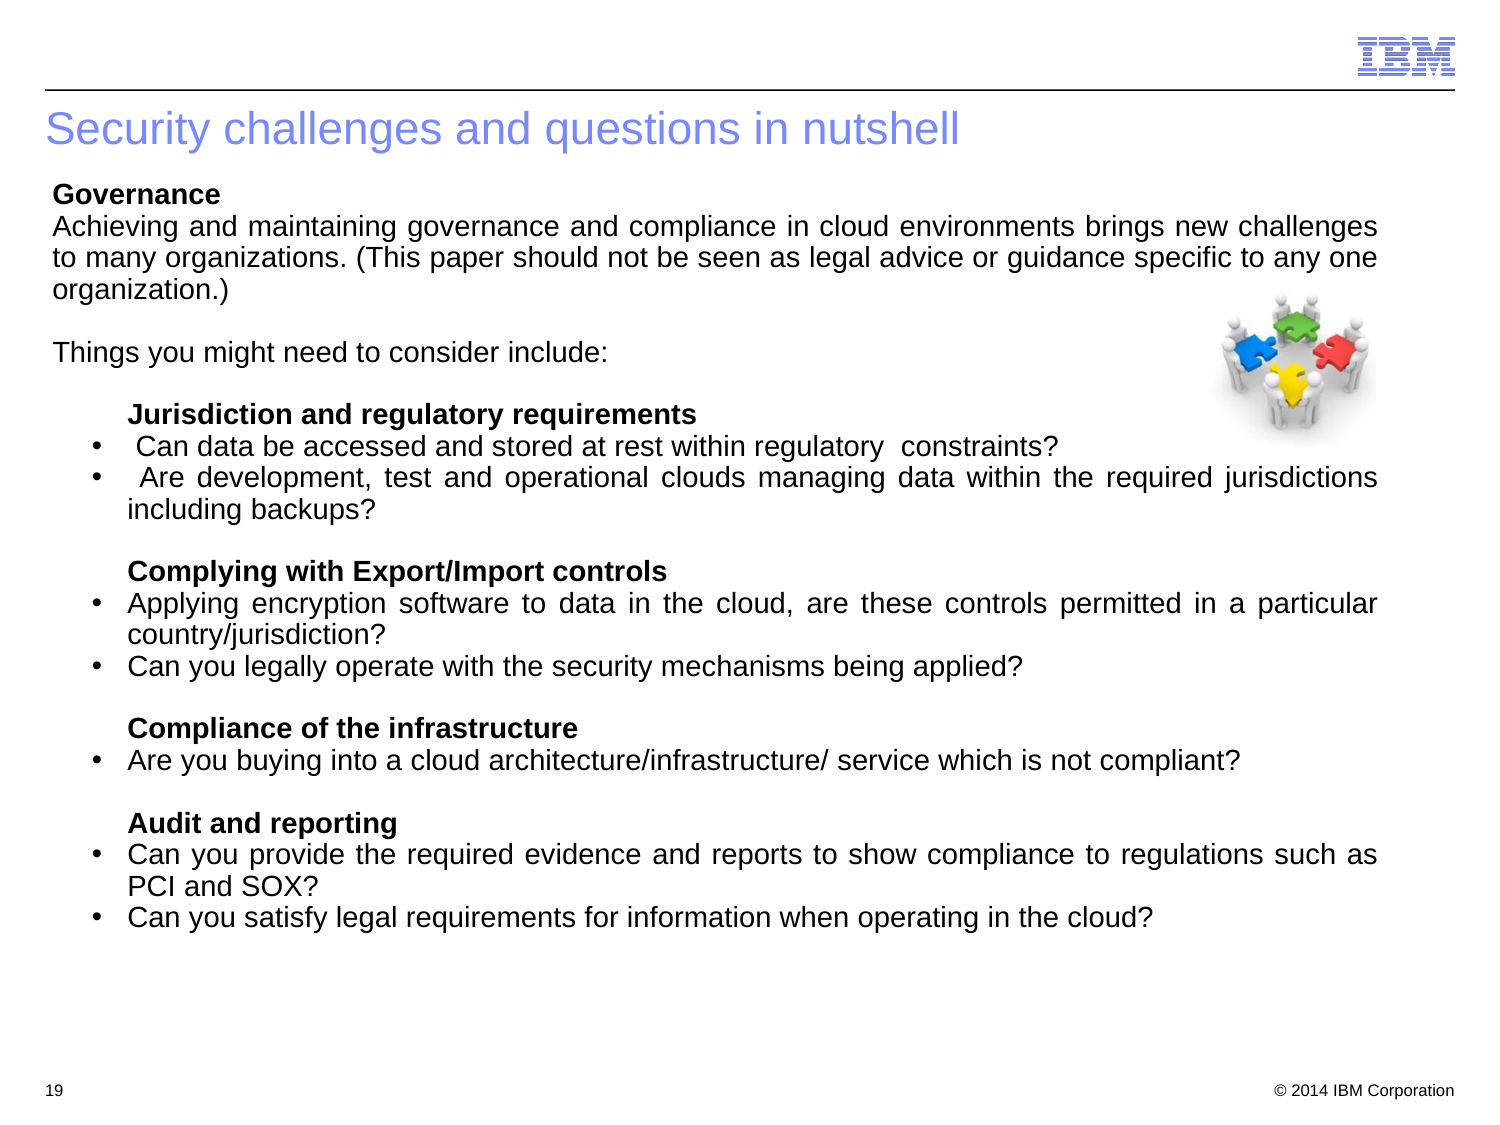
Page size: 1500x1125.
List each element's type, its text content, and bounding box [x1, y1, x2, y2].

title Security challenges and questions in nutshell [29, 97, 1456, 203]
slide_number 19 [29, 1072, 91, 1103]
picture [1358, 37, 1455, 76]
text_box Governance Achieving and maintaining governance and compliance in cloud environments brings new challenges to many organizations. (This paper should not be seen as legal advice or guidance specific to any one organization.) Things you might need to consider include: Jurisdiction and regulatory requirements Can data be accessed and stored at rest within regulatory constraints? Are development, test and operational clouds managing data within the required jurisdictions including backups? Complying with Export/Import controls Applying encryption software to data in the cloud, are these controls permitted in a particular country/jurisdiction? Can you legally operate with the security mechanisms being applied? Compliance of the infrastructure Are you buying into a cloud architecture/infrastructure/ service which is not compliant? Audit and reporting Can you provide the required evidence and reports to show compliance to regulations such as PCI and SOX? Can you satisfy legal requirements for information when operating in the cloud? [37, 172, 1395, 942]
picture [1207, 284, 1376, 448]
